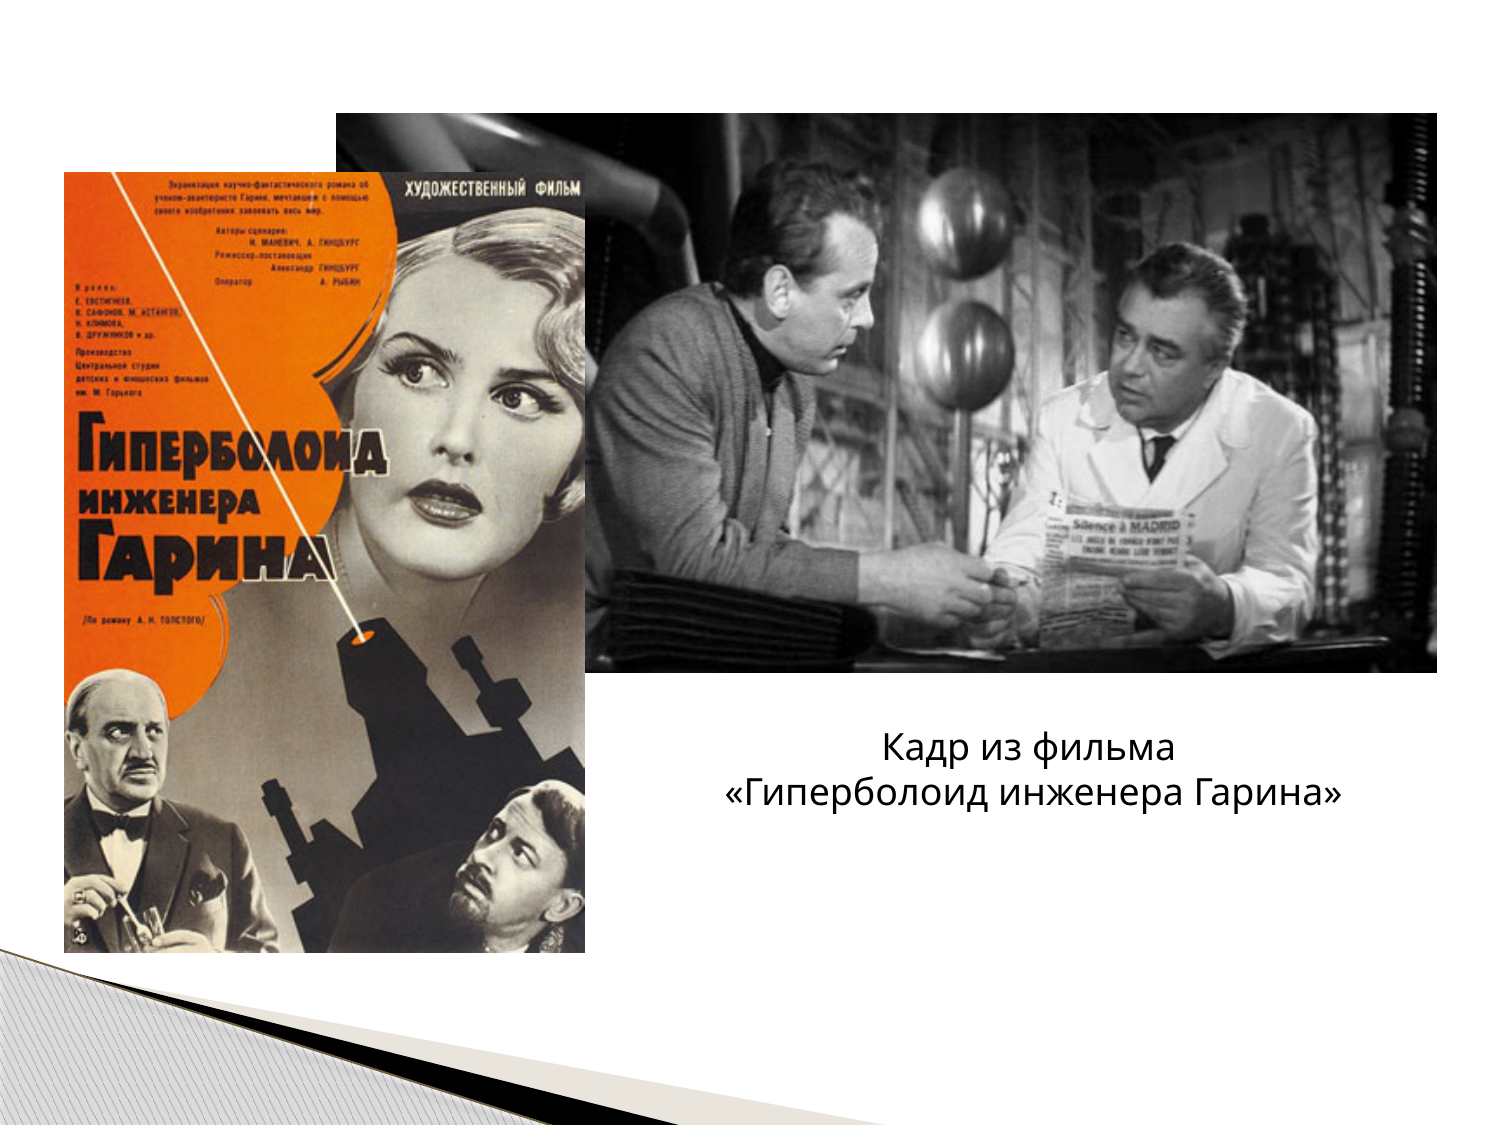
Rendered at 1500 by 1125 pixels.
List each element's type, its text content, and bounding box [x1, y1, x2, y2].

picture [64, 113, 1437, 953]
text_box Кадр из фильма «Гиперболоид инженера Гарина» [700, 715, 1358, 821]
